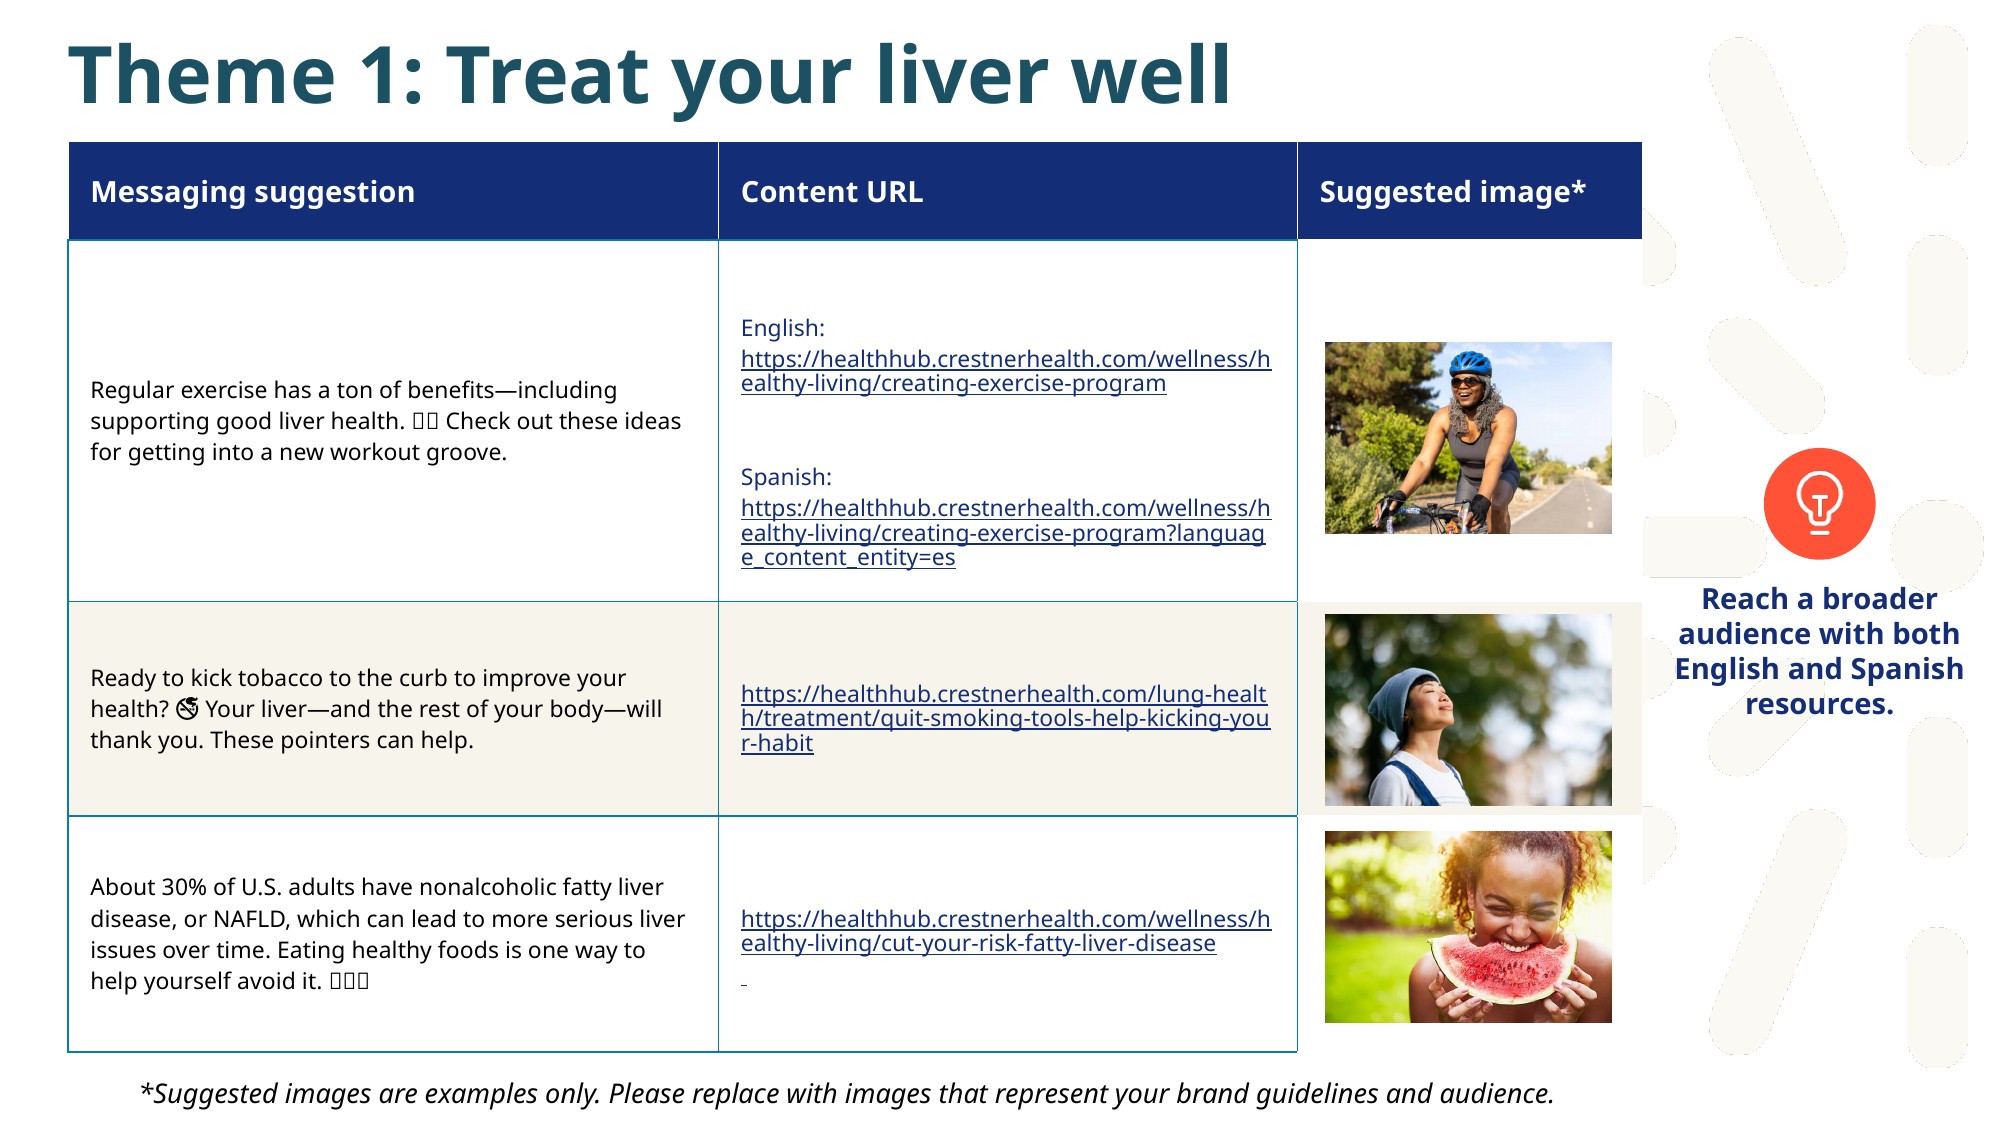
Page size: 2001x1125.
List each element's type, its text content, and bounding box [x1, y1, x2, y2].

table_cell About 30% of U.S. adults have nonalcoholic fatty liver disease, or NAFLD, which can lead to more serious liver issues over time. Eating healthy foods is one way to help yourself avoid it. 🍎🥑🤩 [69, 817, 718, 1051]
picture [1325, 831, 1612, 1023]
table_cell Ready to kick tobacco to the curb to improve your health? 🚭 Your liver—and the rest of your body—will thank you. These pointers can help. [69, 602, 718, 815]
table_cell Regular exercise has a ton of benefits—including supporting good liver health. 💪🏃 Check out these ideas for getting into a new workout groove. [69, 241, 718, 601]
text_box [1763, 447, 1876, 560]
picture [1325, 342, 1612, 534]
text_box Reach a broader audience with both English and Spanish resources. [1656, 565, 1983, 736]
title Theme 1: Treat your liver well [67, 0, 1861, 131]
table_cell https://healthhub.crestnerhealth.com/lung-health/treatment/quit-smoking-tools-help-kicking-your-habit [719, 602, 1297, 815]
table_cell https://healthhub.crestnerhealth.com/wellness/healthy-living/cut-your-risk-fatty-liver-disease [719, 817, 1297, 1051]
table_header Suggested image* [1298, 142, 1642, 239]
picture [1325, 614, 1612, 806]
table_cell [1298, 602, 1642, 815]
table_header Messaging suggestion [69, 142, 718, 239]
table_header Content URL [719, 142, 1297, 239]
table_cell [1298, 817, 1642, 1051]
table_cell [1298, 241, 1642, 601]
text_box *Suggested images are examples only. Please replace with images that represent your brand guidelines and audience. [123, 1061, 1877, 1125]
table_cell English: https://healthhub.crestnerhealth.com/wellness/healthy-living/creating-exercise-program Spanish: https://healthhub.crestnerhealth.com/wellness/healthy-living/creating-exercise-program?language_content_entity=es [719, 241, 1297, 601]
